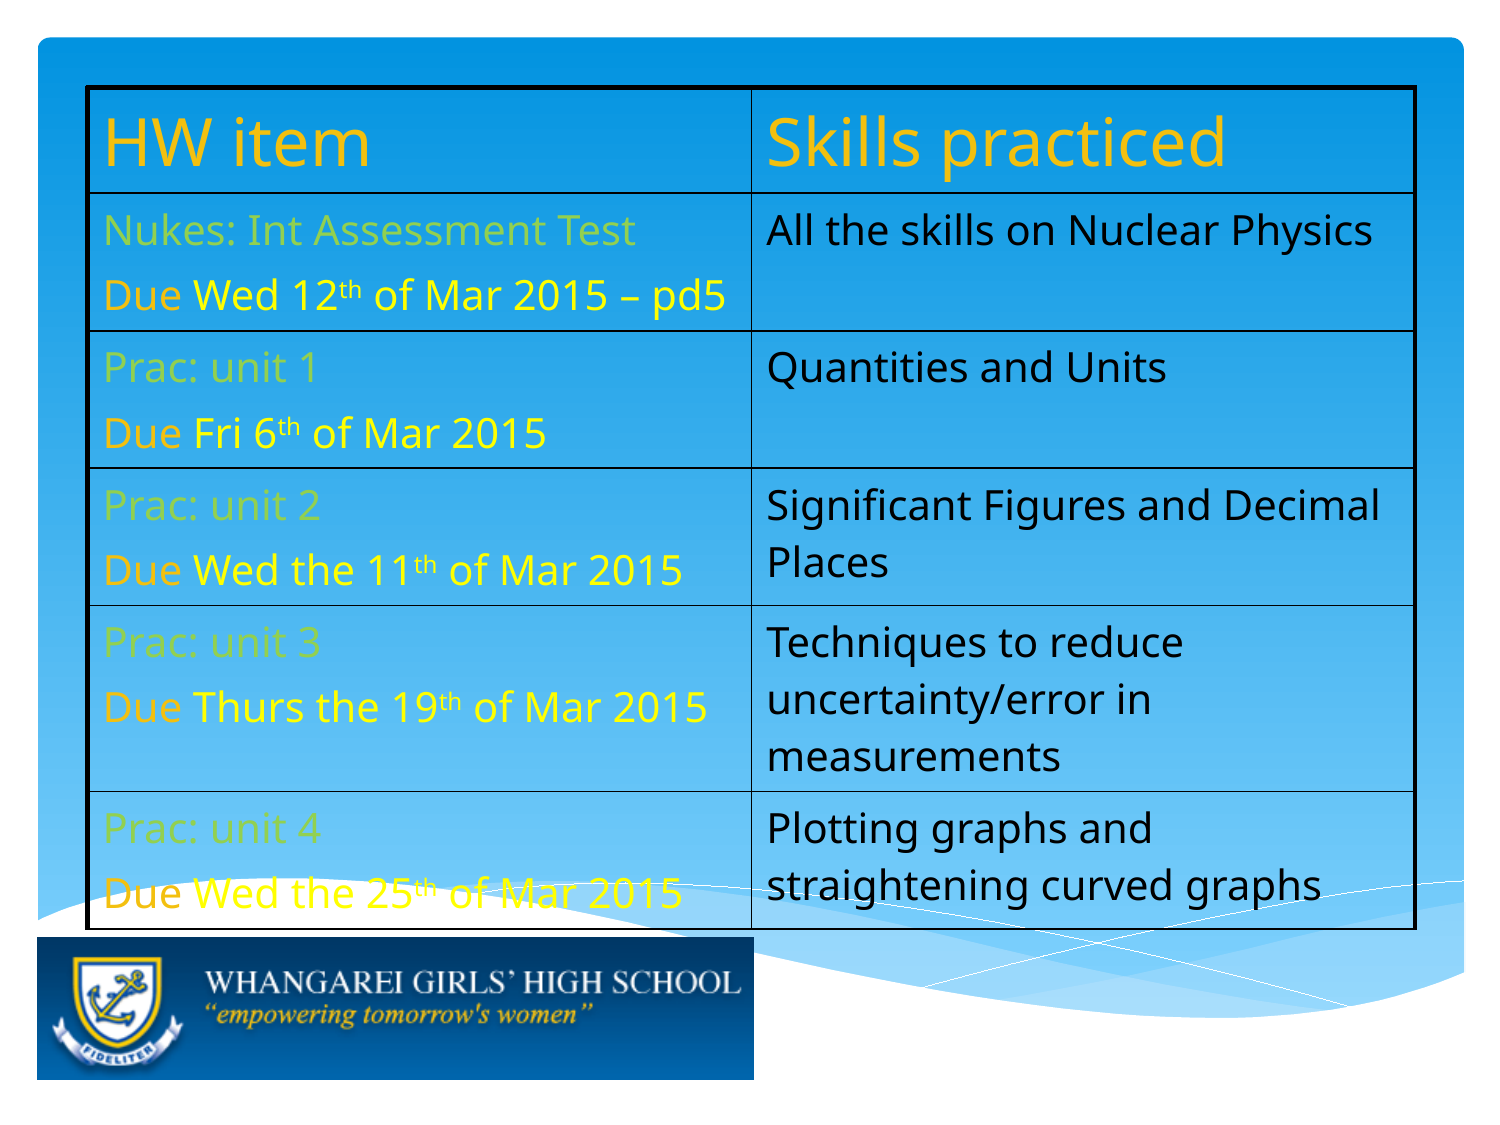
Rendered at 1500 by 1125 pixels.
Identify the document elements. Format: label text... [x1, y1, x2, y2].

picture [37, 937, 754, 1080]
table_header HW item [90, 90, 751, 192]
table_cell Prac: unit 3 Due Thurs the 19th of Mar 2015 [90, 606, 751, 791]
table_cell Quantities and Units [752, 332, 1413, 467]
table_cell Significant Figures and Decimal Places [752, 469, 1413, 605]
table_header Skills practiced [752, 90, 1413, 192]
table_cell Nukes: Int Assessment Test Due Wed 12th of Mar 2015 – pd5 [90, 194, 751, 330]
table_cell Prac: unit 1 Due Fri 6th of Mar 2015 [90, 332, 751, 467]
table_cell Prac: unit 2 Due Wed the 11th of Mar 2015 [90, 469, 751, 605]
table_cell All the skills on Nuclear Physics [752, 194, 1413, 330]
table_cell Prac: unit 4 Due Wed the 25th of Mar 2015 [90, 792, 751, 928]
table_cell Techniques to reduce uncertainty/error in measurements [752, 606, 1413, 791]
table_cell Plotting graphs and straightening curved graphs [752, 792, 1413, 928]
